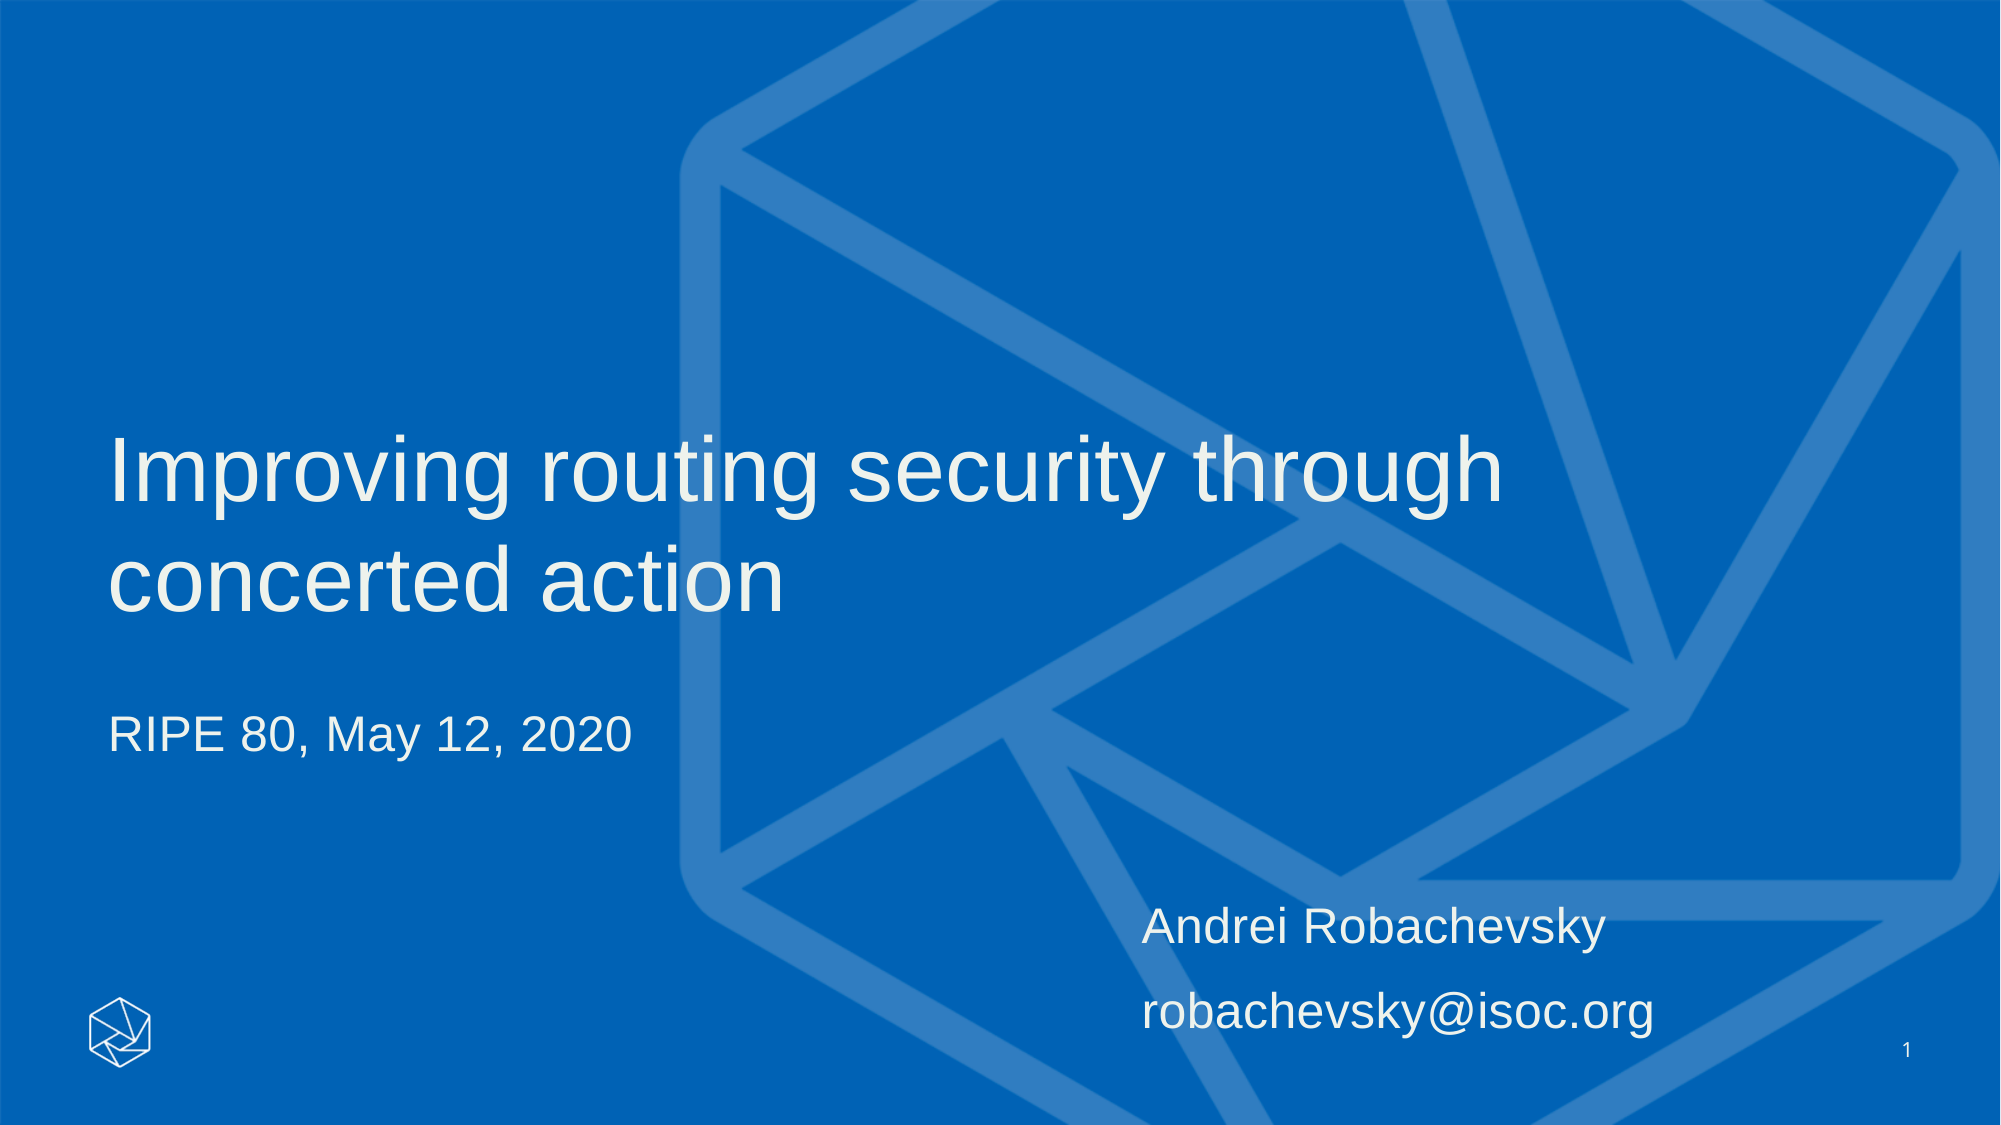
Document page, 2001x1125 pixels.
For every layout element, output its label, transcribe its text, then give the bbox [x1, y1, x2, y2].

text_box Andrei Robachevsky robachevsky@isoc.org [1126, 911, 1799, 1035]
picture [0, 0, 2001, 1125]
list RIPE 80, May 12, 2020 [107, 701, 1859, 911]
slide_number 1 [1463, 1036, 1913, 1066]
list Improving routing security through concerted action [107, 409, 1859, 701]
